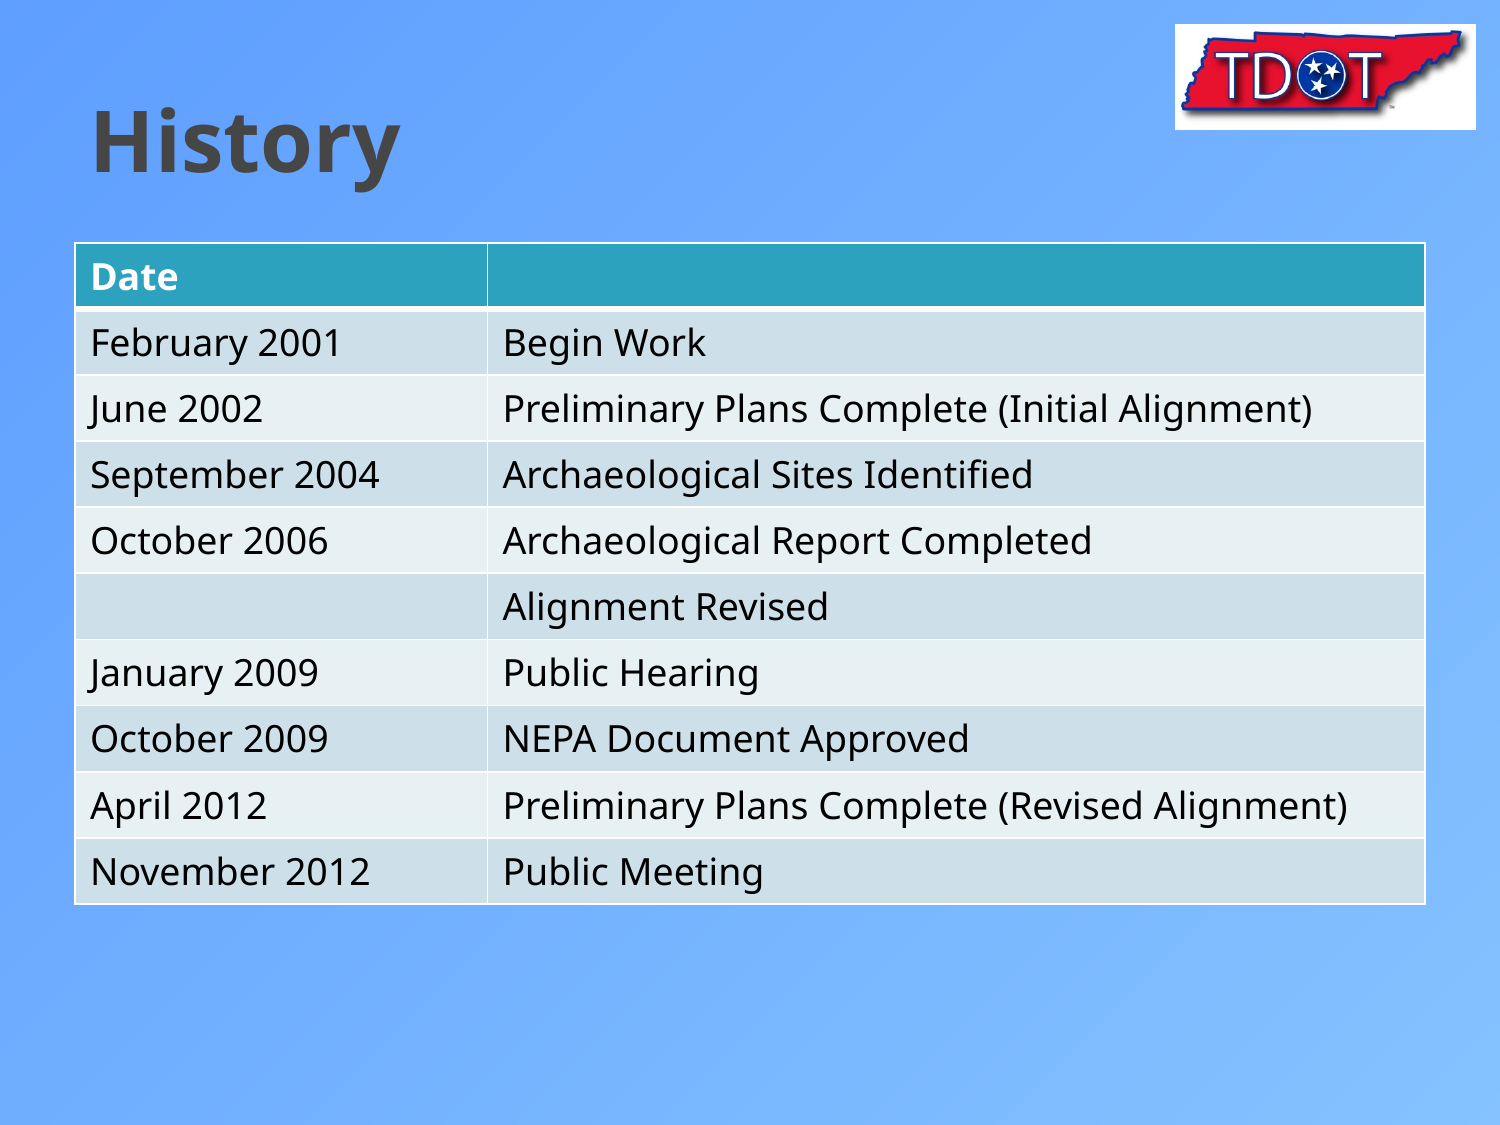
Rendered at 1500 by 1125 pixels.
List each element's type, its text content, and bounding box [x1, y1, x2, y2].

table_cell Preliminary Plans Complete (Revised Alignment) [488, 773, 1424, 837]
table_cell Archaeological Report Completed [488, 508, 1424, 572]
table_cell November 2012 [76, 839, 487, 903]
table_cell Begin Work [488, 312, 1424, 374]
table_cell January 2009 [76, 640, 487, 705]
table_cell June 2002 [76, 376, 487, 440]
table_cell February 2001 [76, 312, 487, 374]
title History [75, 45, 1425, 233]
table_header Date [76, 244, 487, 306]
table_cell Preliminary Plans Complete (Initial Alignment) [488, 376, 1424, 440]
table_cell October 2006 [76, 508, 487, 572]
table_cell Public Hearing [488, 640, 1424, 705]
table_cell [76, 574, 487, 639]
table_cell October 2009 [76, 706, 487, 771]
table_cell NEPA Document Approved [488, 706, 1424, 771]
table_cell Alignment Revised [488, 574, 1424, 639]
table_header [488, 244, 1424, 306]
picture [1174, 24, 1476, 131]
table_cell Public Meeting [488, 839, 1424, 903]
table_cell September 2004 [76, 442, 487, 506]
table_cell Archaeological Sites Identified [488, 442, 1424, 506]
table_cell April 2012 [76, 773, 487, 837]
